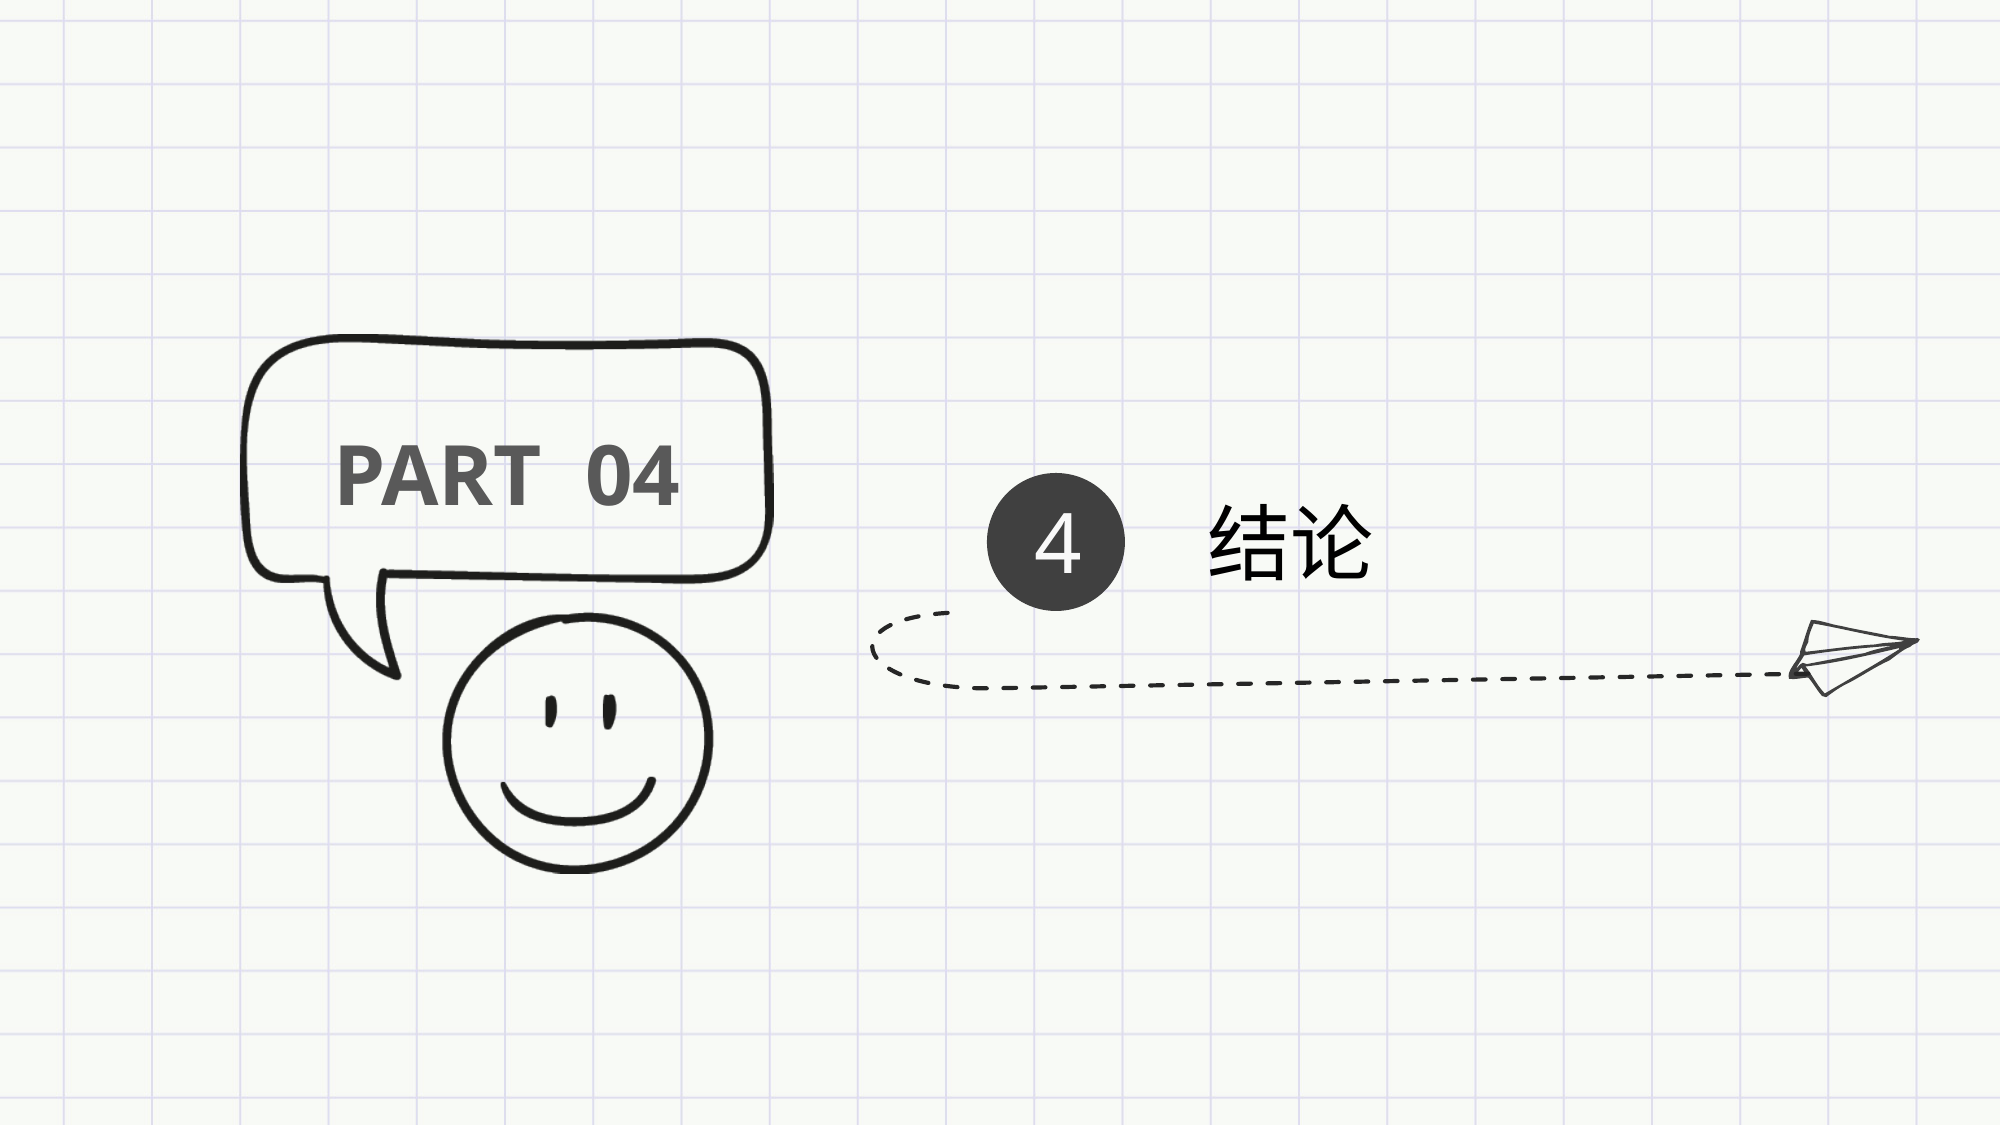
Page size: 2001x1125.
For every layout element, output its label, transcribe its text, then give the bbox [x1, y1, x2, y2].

text_box 结论 [1192, 483, 1739, 599]
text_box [986, 472, 1125, 611]
picture [240, 334, 774, 874]
text_box [1788, 619, 1920, 698]
text_box [871, 611, 1818, 690]
